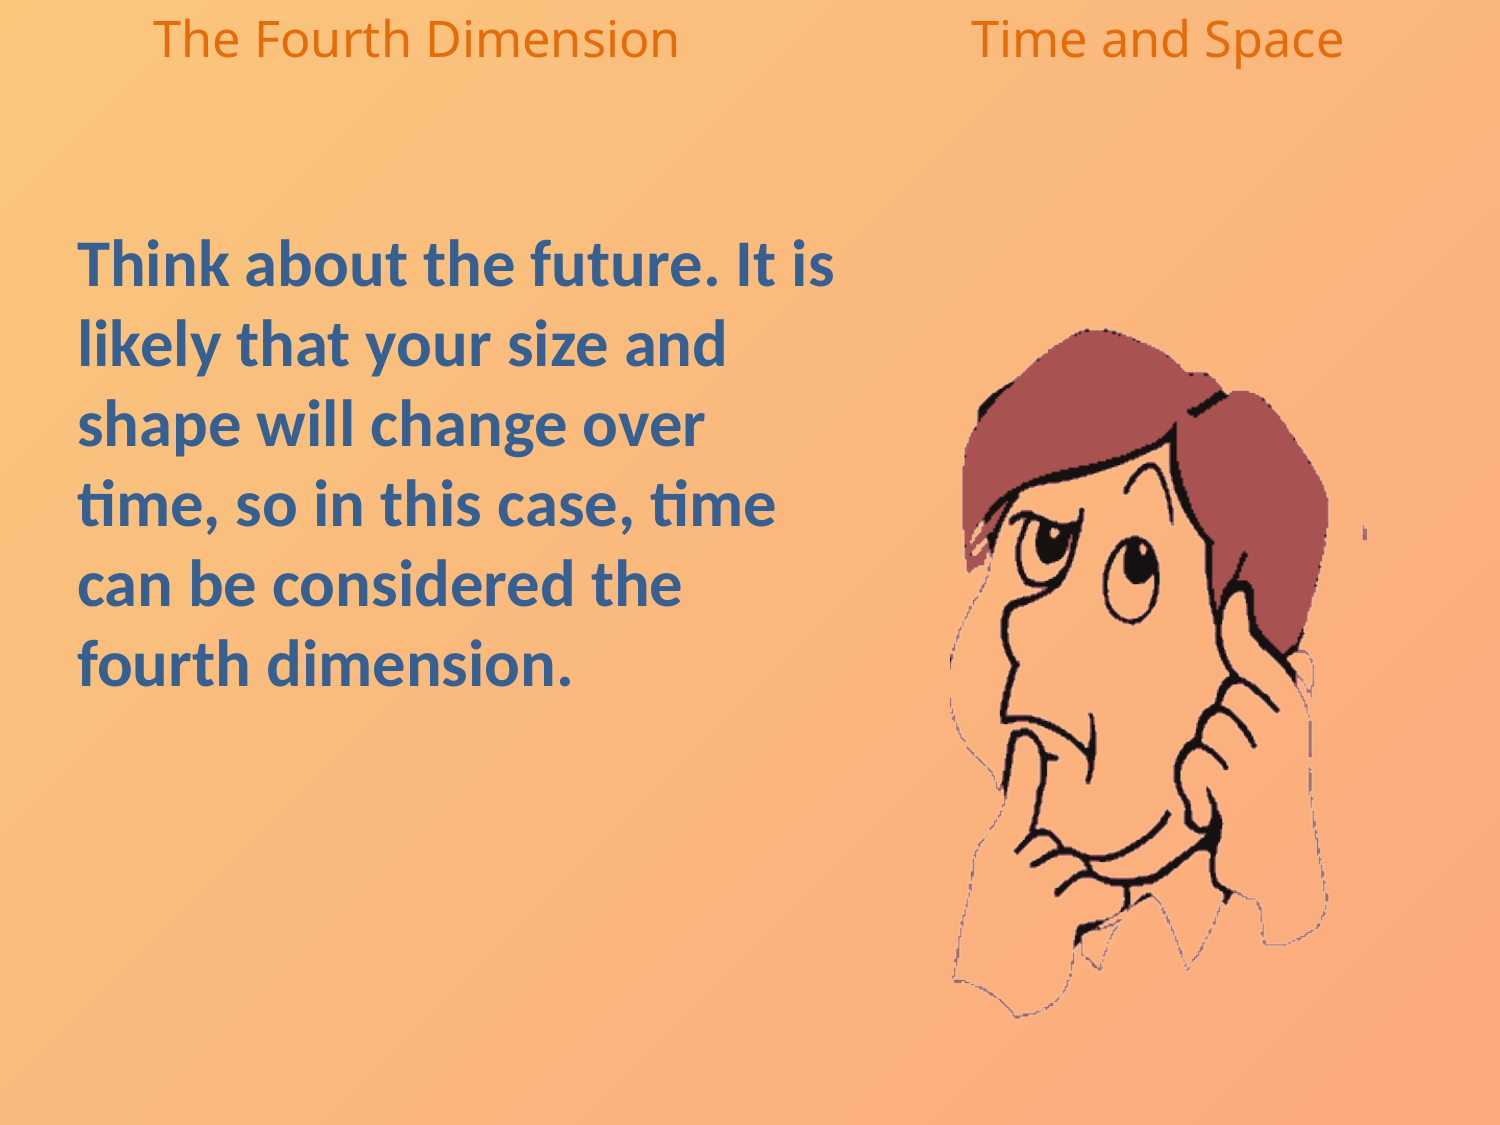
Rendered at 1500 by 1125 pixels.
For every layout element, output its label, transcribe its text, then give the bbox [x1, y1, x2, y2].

text_box Think about the future. It is likely that your size and shape will change over time, so in this case, time can be considered the fourth dimension. [62, 212, 875, 707]
picture [949, 299, 1367, 1028]
text_box The Fourth Dimension Time and Space [0, 0, 1500, 76]
